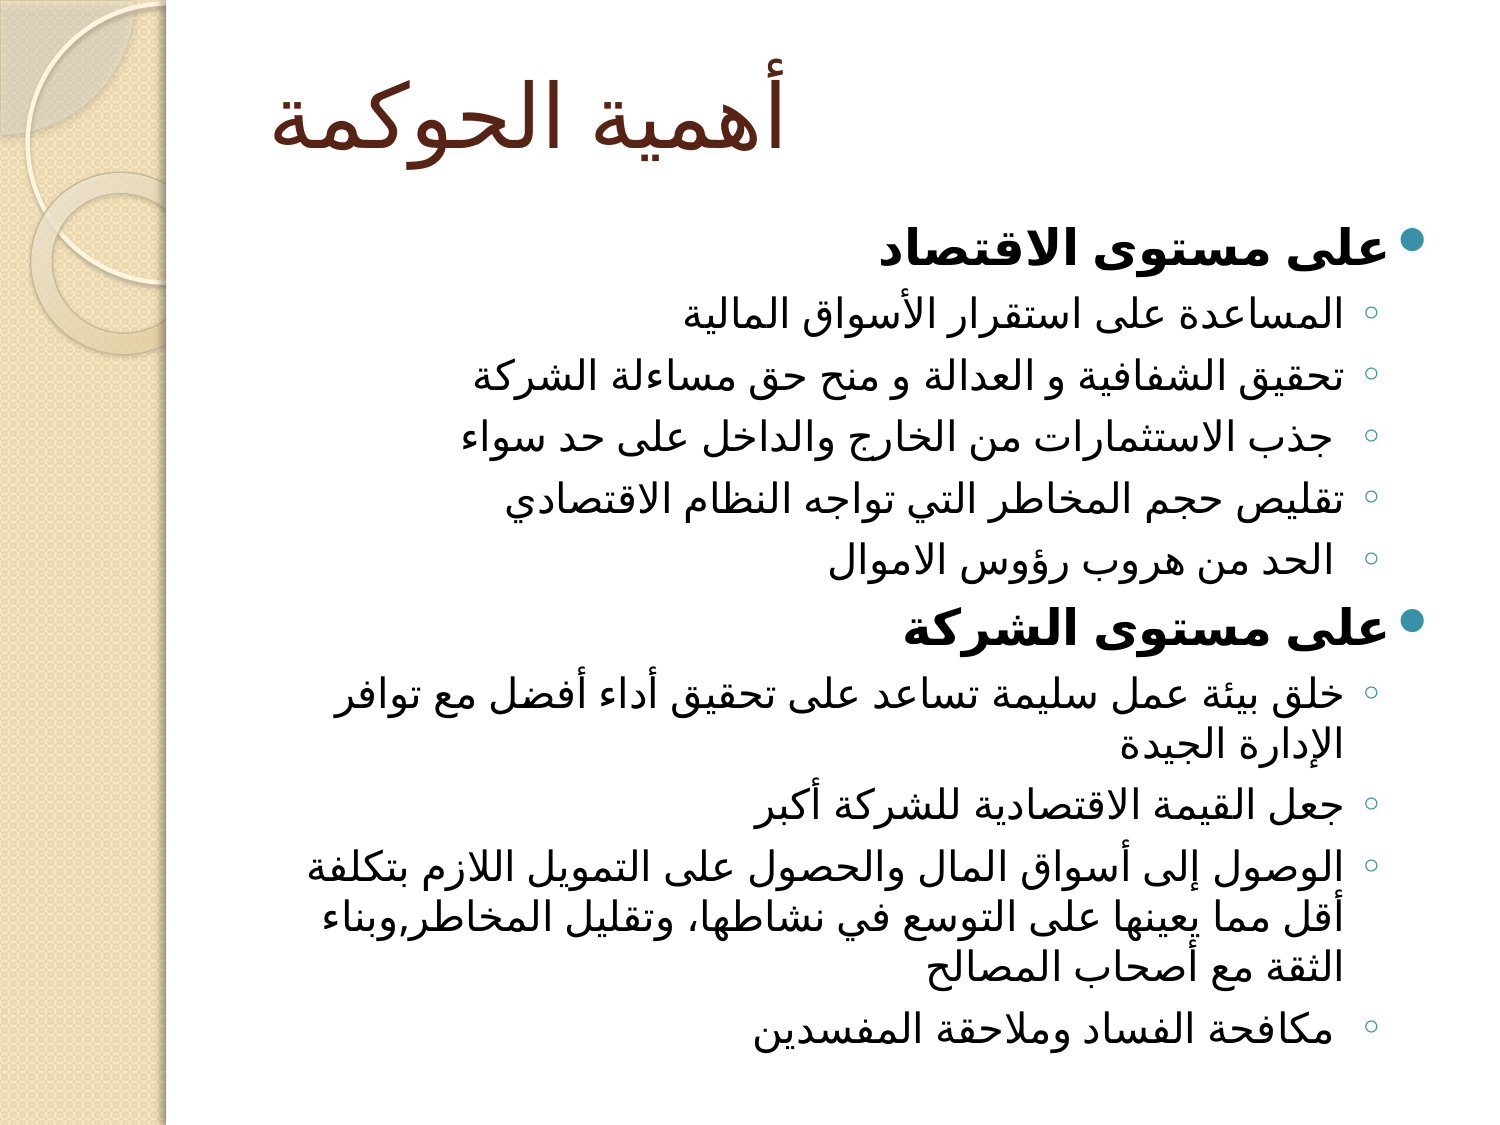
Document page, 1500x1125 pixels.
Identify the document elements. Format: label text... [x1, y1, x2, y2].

list على مستوى الاقتصاد المساعدة على استقرار الأسواق المالية تحقيق الشفافية و العدالة و منح حق مساءلة الشركة جذب الاستثمارات من الخارج والداخل على حد سواء تقليص حجم المخاطر التي تواجه النظام الاقتصادي الحد من هروب رؤوس الاموال على مستوى الشركة خلق بيئة عمل سليمة تساعد على تحقيق أداء أفضل مع توافر الإدارة الجيدة جعل القيمة الاقتصادية للشركة أكبر الوصول إلى أسواق المال والحصول على التمويل اللازم بتكلفة أقل مما يعينها على التوسع في نشاطها، وتقليل المخاطر,وبناء الثقة مع أصحاب المصالح مكافحة الفساد وملاحقة المفسدين [235, 208, 1466, 1025]
title أهمية الحوكمة [230, 19, 1461, 207]
